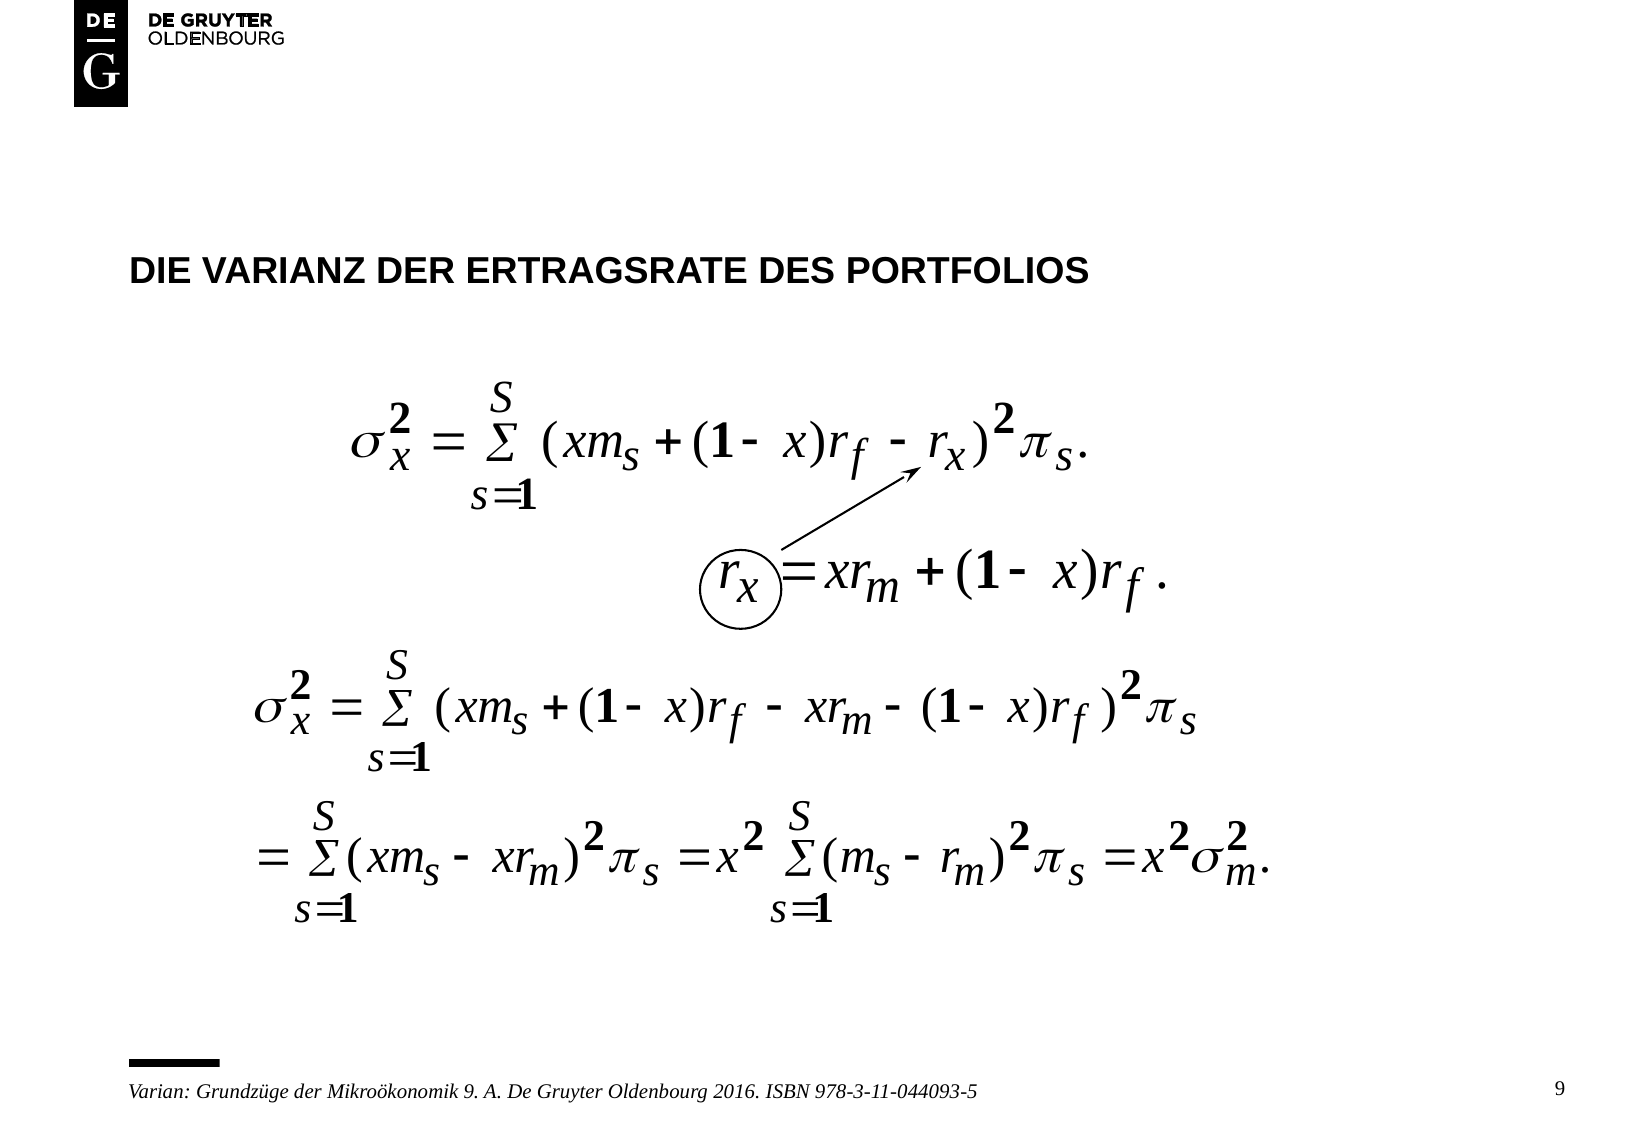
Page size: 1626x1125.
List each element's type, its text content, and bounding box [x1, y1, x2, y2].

text_box [699, 557, 769, 629]
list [348, 373, 1089, 512]
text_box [251, 641, 1270, 926]
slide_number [128, 1077, 1539, 1108]
title DIE VARIANZ DER ERTRAGSRATE DES PORTFOLIOS [129, 245, 1556, 328]
slide_number 9 [1554, 1074, 1614, 1104]
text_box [716, 542, 1169, 618]
